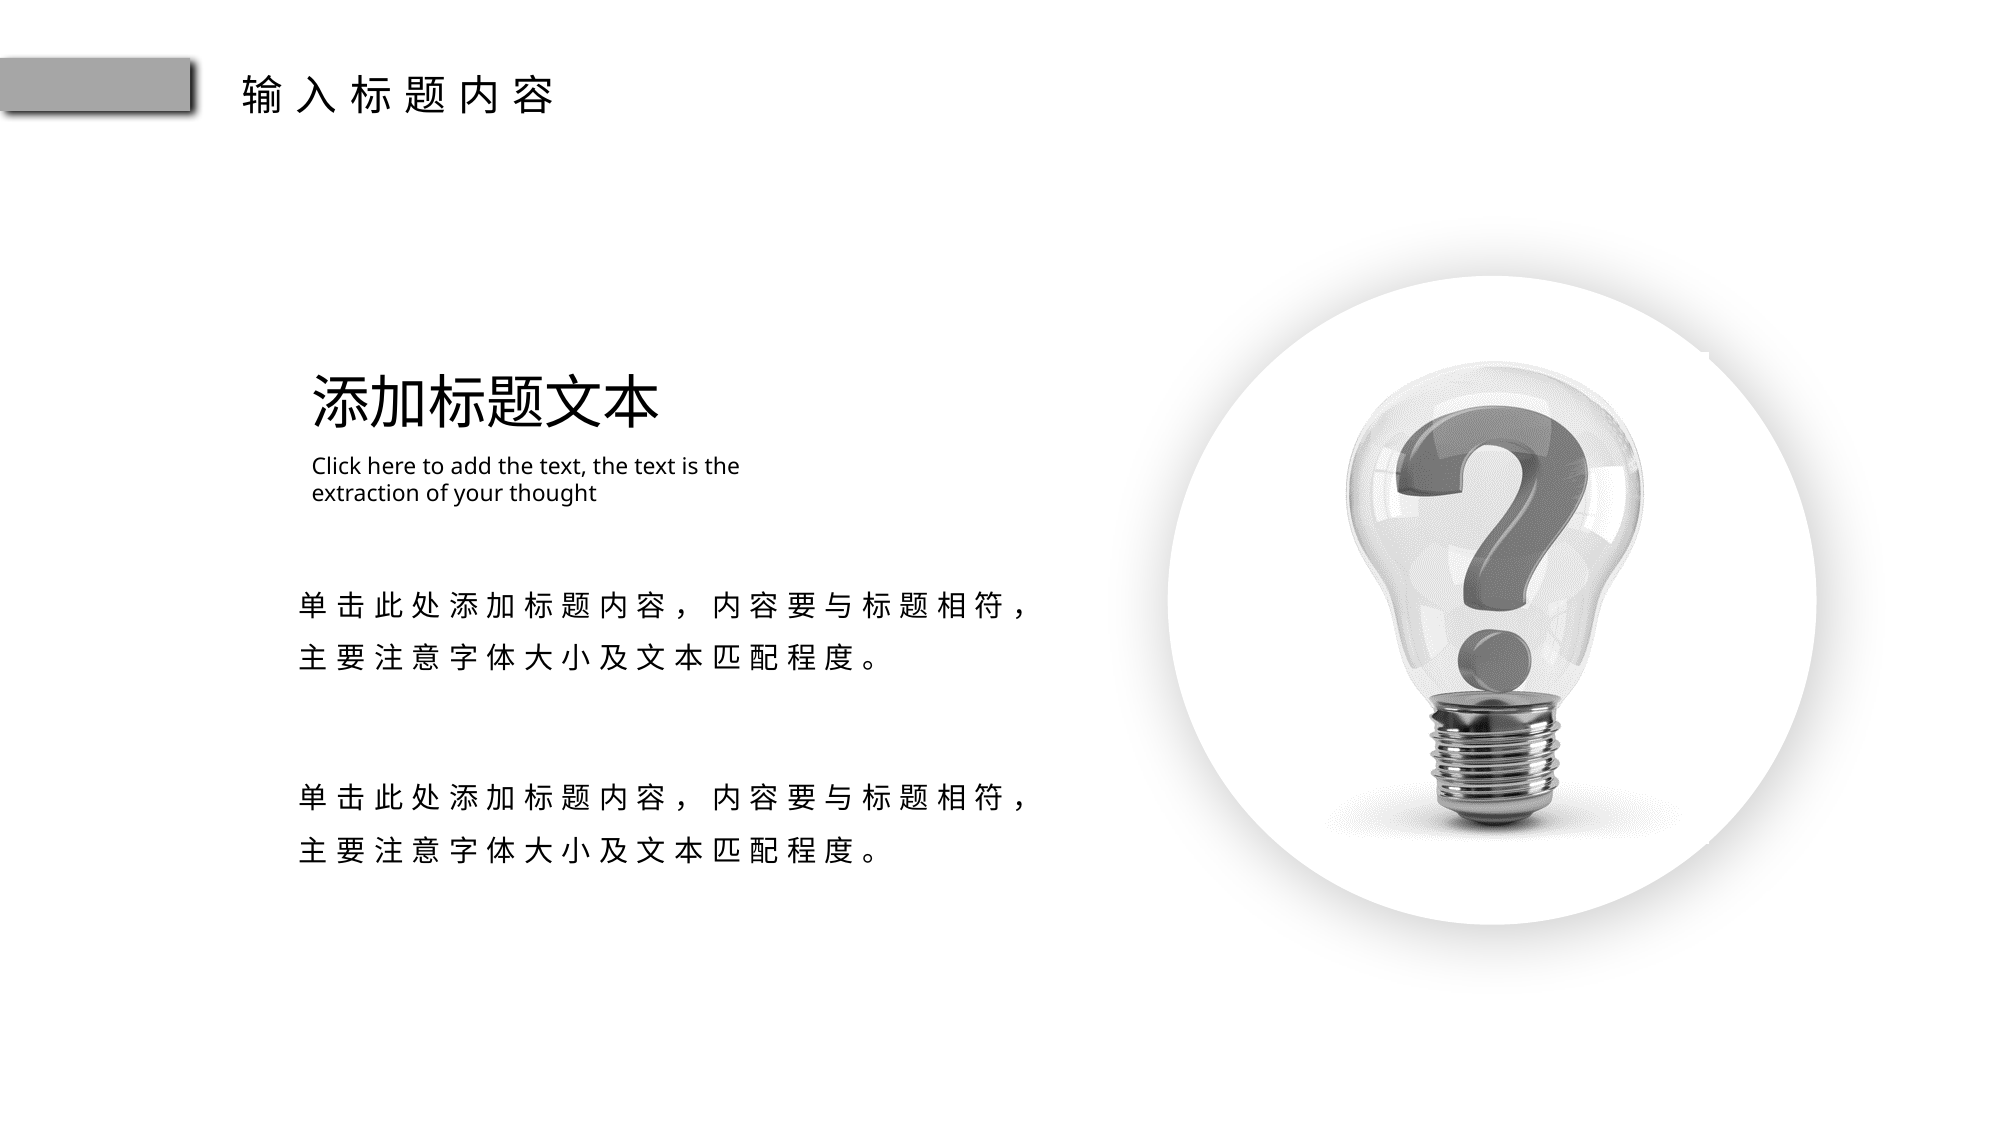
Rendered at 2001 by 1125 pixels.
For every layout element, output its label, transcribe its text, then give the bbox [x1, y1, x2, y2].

text_box 单击此处添加标题内容，内容要与标题相符，主要注意字体大小及文本匹配程度。 [284, 754, 1060, 875]
text_box [1709, 357, 1818, 843]
text_box 单击此处添加标题内容，内容要与标题相符，主要注意字体大小及文本匹配程度。 [284, 562, 1060, 683]
text_box [1166, 274, 1708, 926]
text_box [296, 358, 851, 515]
picture [1301, 352, 1709, 844]
